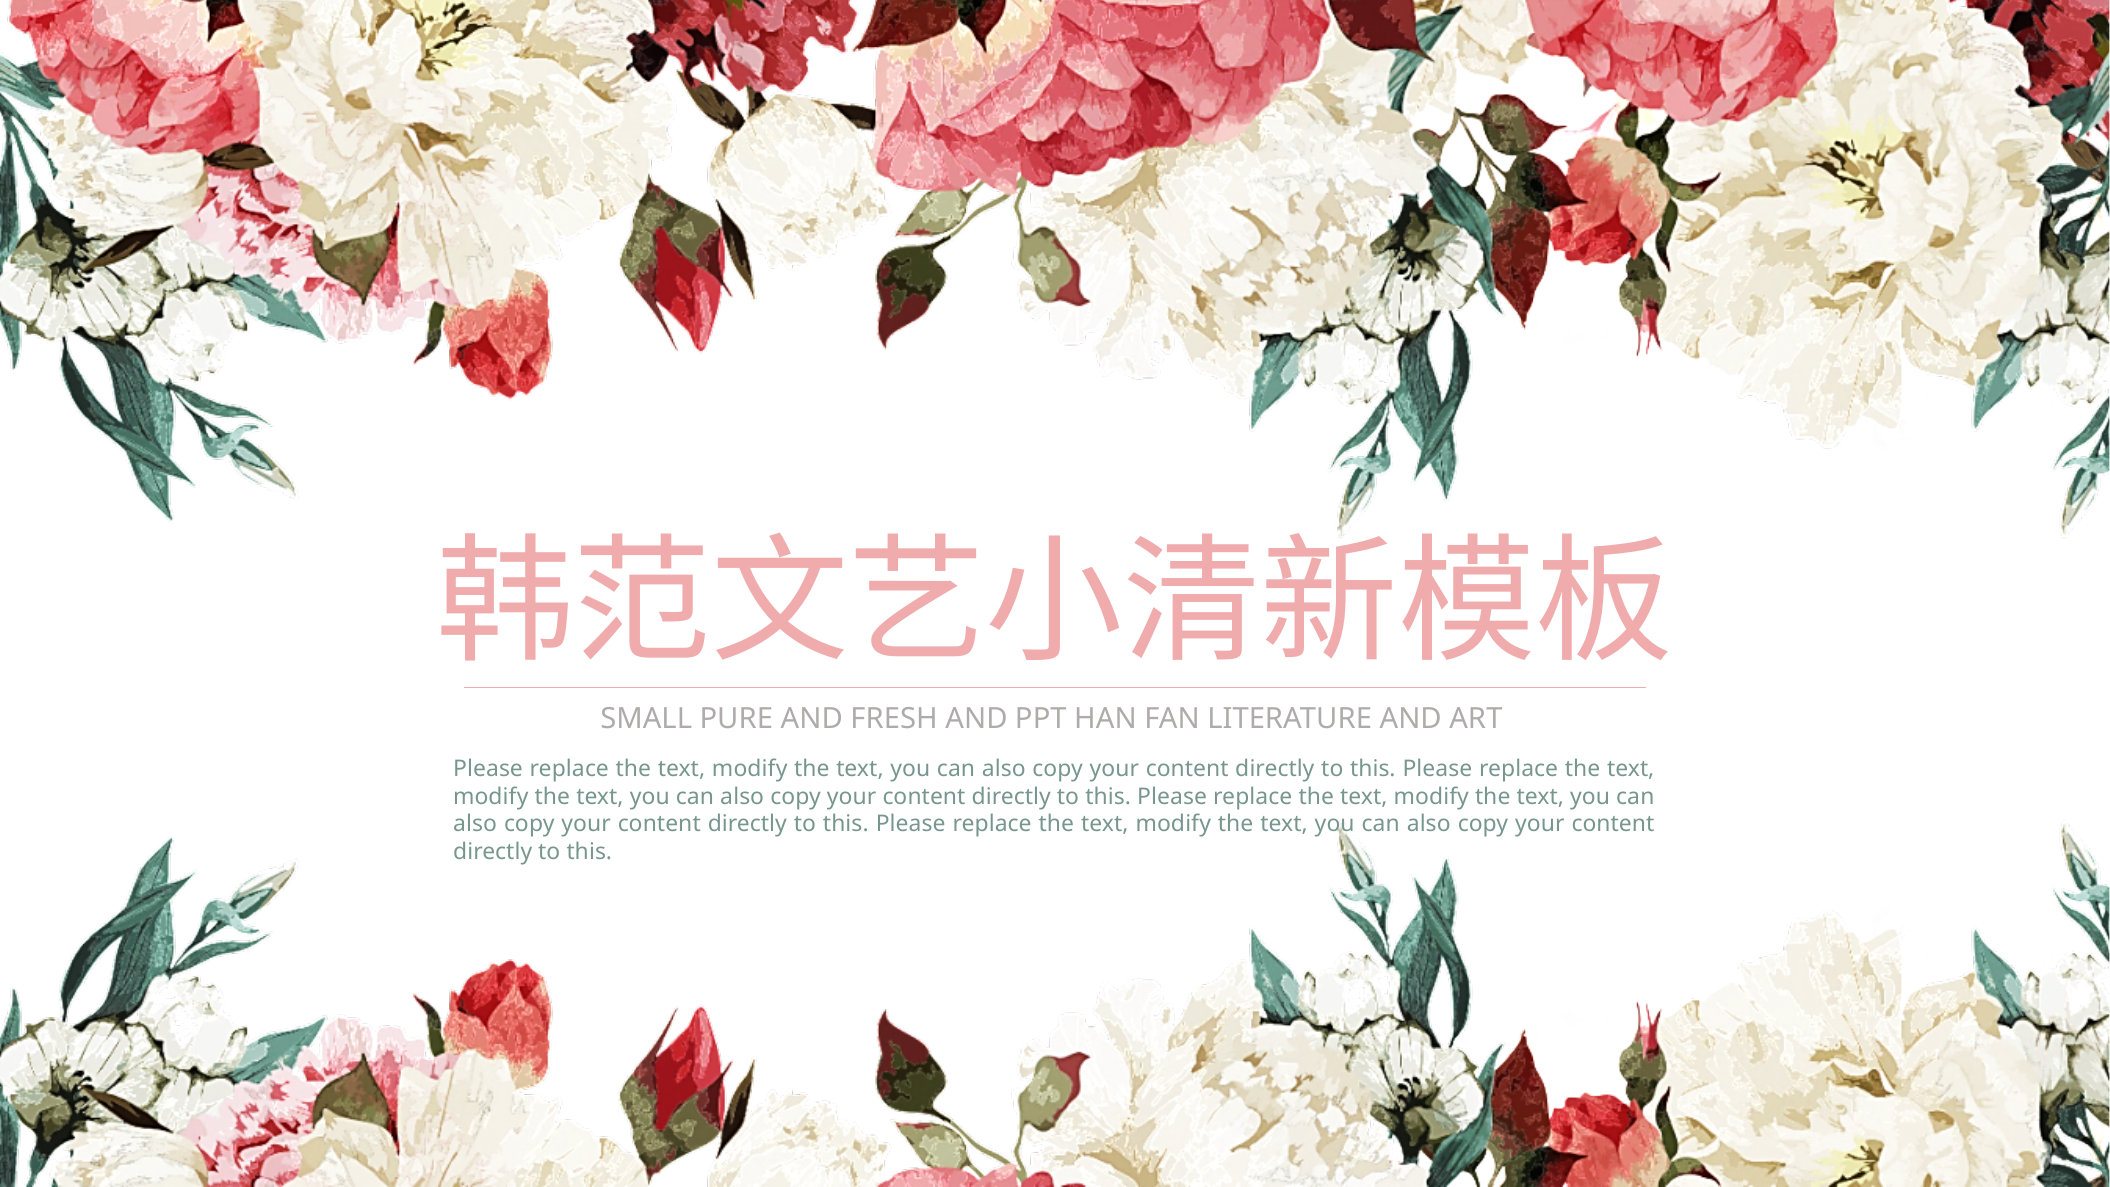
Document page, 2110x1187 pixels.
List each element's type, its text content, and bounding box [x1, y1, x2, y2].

text_box SMALL PURE AND FRESH AND PPT HAN FAN LITERATURE AND ART [482, 699, 1622, 735]
text_box Please replace the text, modify the text, you can also copy your content directly to this. Please replace the text, modify the text, you can also copy your content directly to this. Please replace the text, modify the text, you can also copy your content directly to this. Please replace the text, modify the text, you can also copy your content directly to this. [453, 753, 1657, 864]
text_box [0, 0, 2110, 1187]
text_box 韩范文艺小清新模板 [428, 512, 1681, 678]
